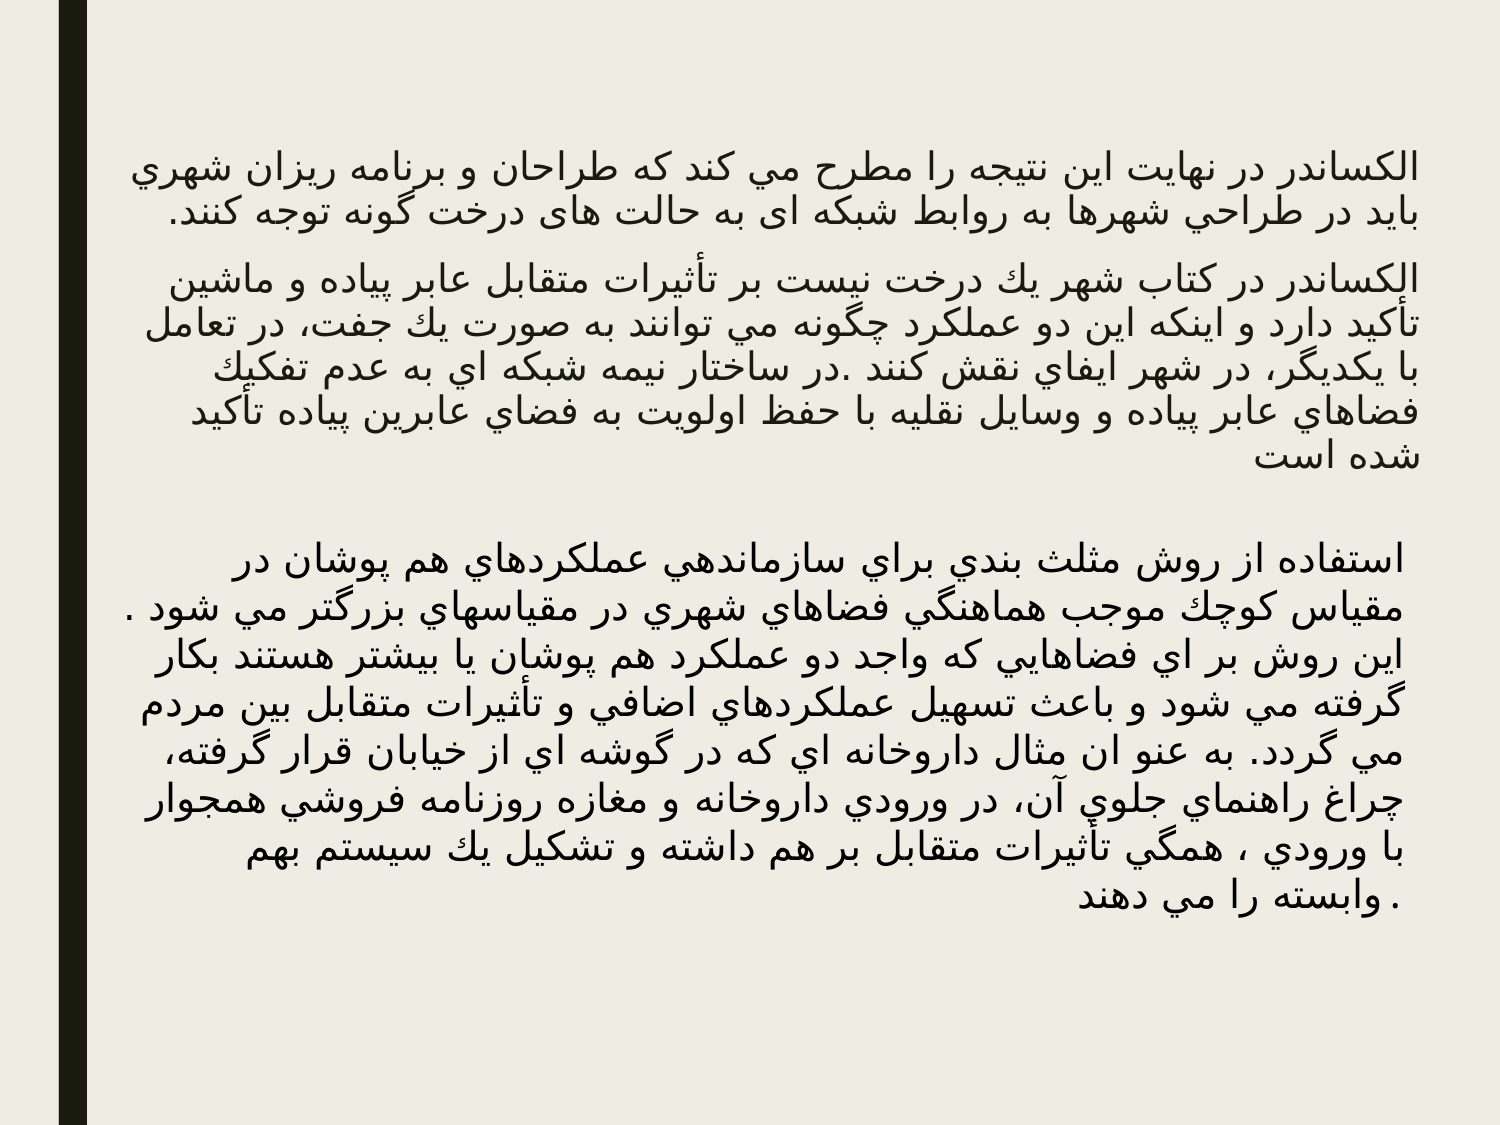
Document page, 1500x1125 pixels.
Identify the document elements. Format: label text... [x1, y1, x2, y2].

text_box استفاده از روش مثلث بندي براي سازماندهي عملكردهاي هم پوشان در مقياس كوچك موجب هماهنگي فضاهاي شهري در مقياسهاي بزرگتر مي شود . اين روش بر اي فضاهايي كه واجد دو عملكرد هم پوشان يا بيشتر هستند بكار گرفته مي شود و باعث تسهيل عملكردهاي اضافي و تأثيرات متقابل بين مردم مي گردد. به عنو ان مثال داروخانه اي كه در گوشه اي از خيابان قرار گرفته، چراغ راهنماي جلوي آن، در ورودي داروخانه و مغازه روزنامه فروشي همجوار با ورودي ، همگي تأثيرات متقابل بر هم داشته و تشكيل يك سيستم بهم وابسته را مي دهند. [108, 525, 1422, 925]
list الكساندر در نهايت اين نتيجه را مطرح مي كند كه طراحان و برنامه ريزان شهري بايد در طراحي شهرها به روابط شبکه ای به حالت های درخت گونه توجه کنند. الكساندر در كتاب شهر يك درخت نيست بر تأثيرات متقابل عابر پياده و ماشين تأكيد دارد و اينكه اين دو عملكرد چگونه مي توانند به صورت يك جفت، در تعامل با يكديگر، در شهر ايفاي نقش كنند .در ساختار نيمه شبكه اي به عدم تفكيك فضاهاي عابر پياده و وسايل نقليه با حفظ اولويت به فضاي عابرين پياده تأكيد شده است [112, 137, 1438, 525]
